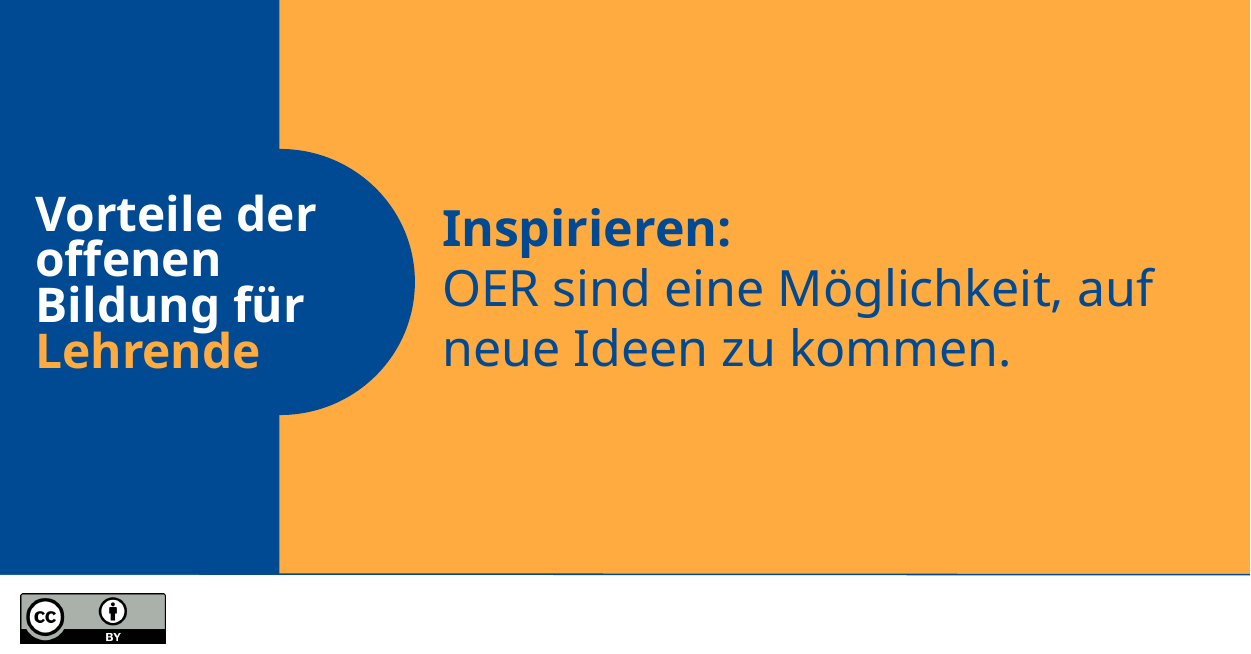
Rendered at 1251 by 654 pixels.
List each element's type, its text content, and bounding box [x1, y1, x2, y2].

text_box Inspirieren: OER sind eine Möglichkeit, auf neue Ideen zu kommen. [427, 181, 1229, 392]
text_box [0, 0, 280, 573]
text_box [382, 194, 415, 370]
text_box [195, 148, 366, 179]
text_box [206, 393, 355, 416]
text_box [0, 582, 1250, 654]
text_box Vorteile der offenen Bildung für Lehrende [20, 179, 382, 393]
picture [20, 592, 166, 645]
